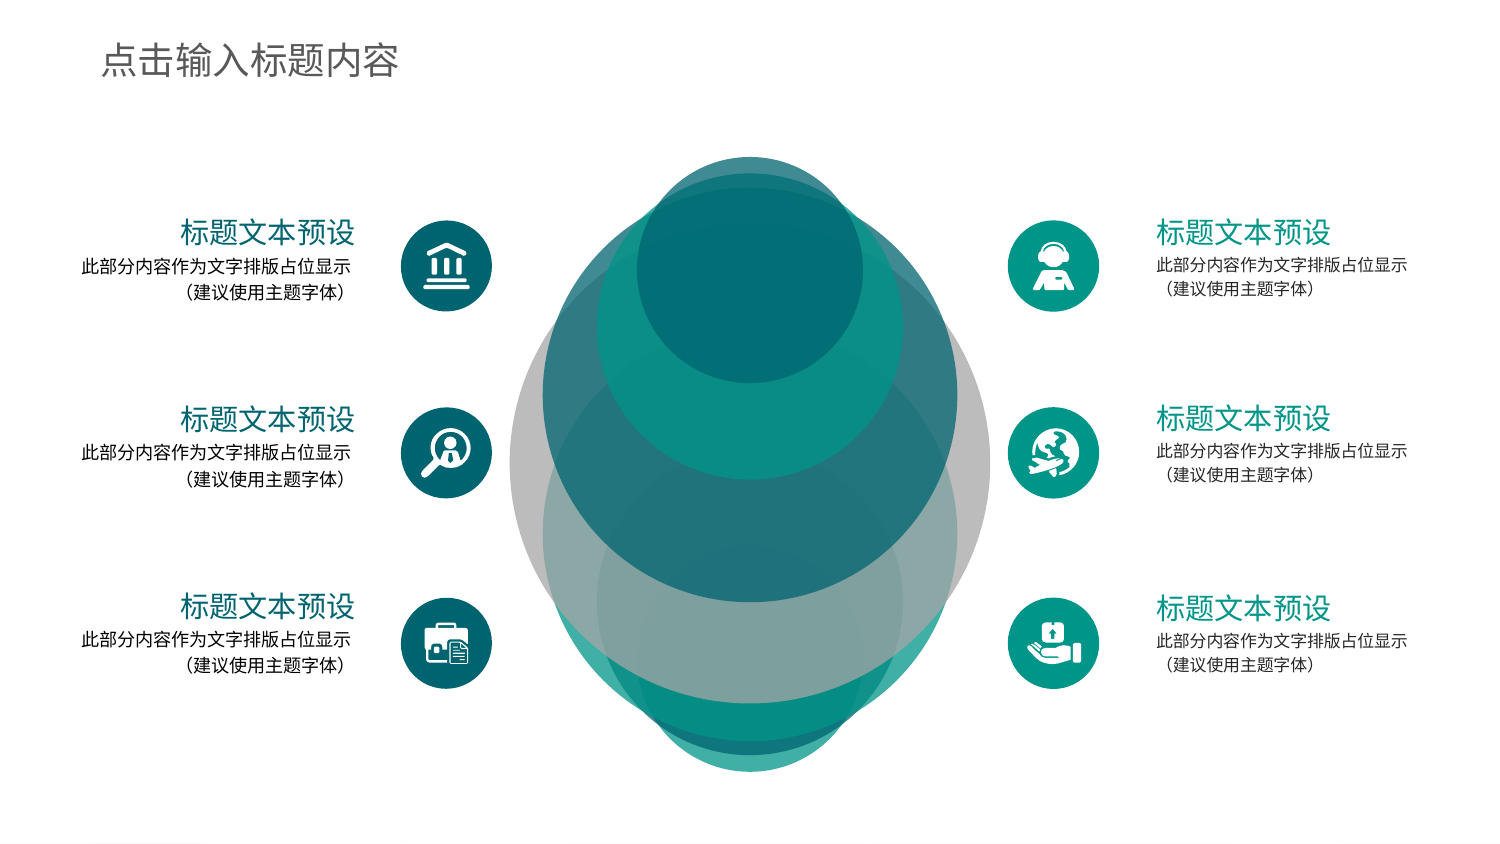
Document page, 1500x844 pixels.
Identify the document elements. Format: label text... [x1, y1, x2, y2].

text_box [44, 212, 491, 320]
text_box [44, 399, 491, 507]
text_box 点击输入标题内容 [100, 28, 450, 91]
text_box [44, 586, 491, 694]
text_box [1009, 588, 1412, 696]
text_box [1009, 398, 1412, 506]
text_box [1009, 212, 1412, 320]
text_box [509, 156, 991, 772]
